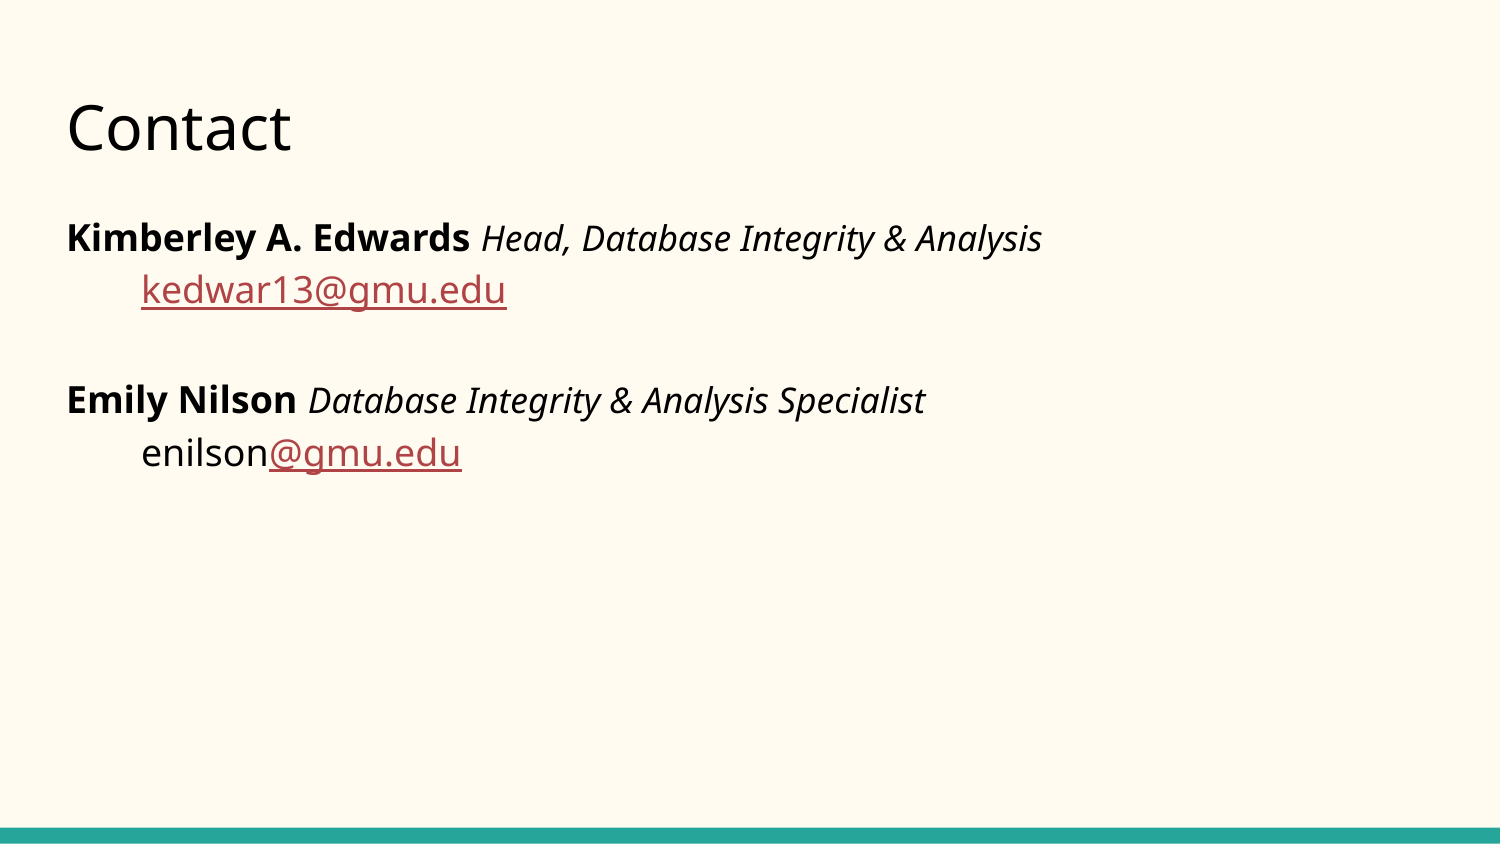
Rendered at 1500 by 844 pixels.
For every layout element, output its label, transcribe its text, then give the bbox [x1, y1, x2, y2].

title Contact [51, 72, 1449, 174]
list Kimberley A. Edwards Head, Database Integrity & Analysis kedwar13@gmu.edu Emily Nilson Database Integrity & Analysis Specialist enilson@gmu.edu [51, 192, 1449, 750]
